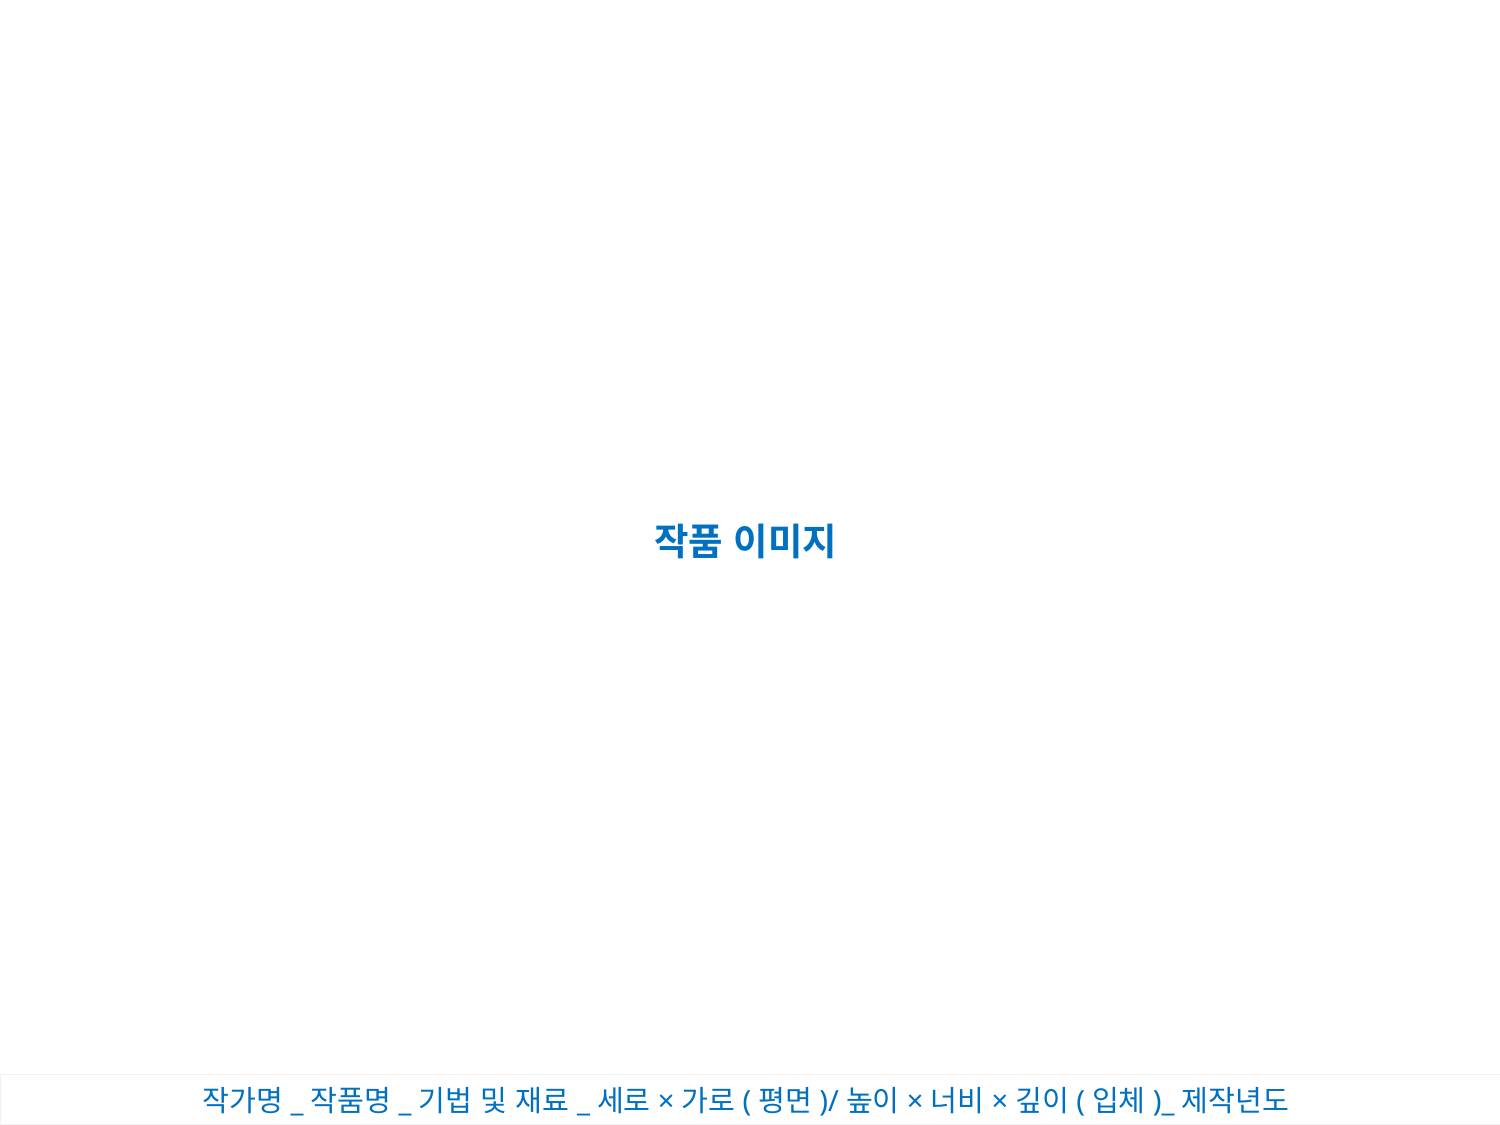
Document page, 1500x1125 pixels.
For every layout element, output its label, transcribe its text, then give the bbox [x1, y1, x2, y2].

text_box 작품 이미지 [621, 515, 879, 563]
text_box 작가명_작품명_기법 및 재료_세로×가로(평면)/높이×너비×깊이(입체)_제작년도 [0, 1074, 1500, 1125]
